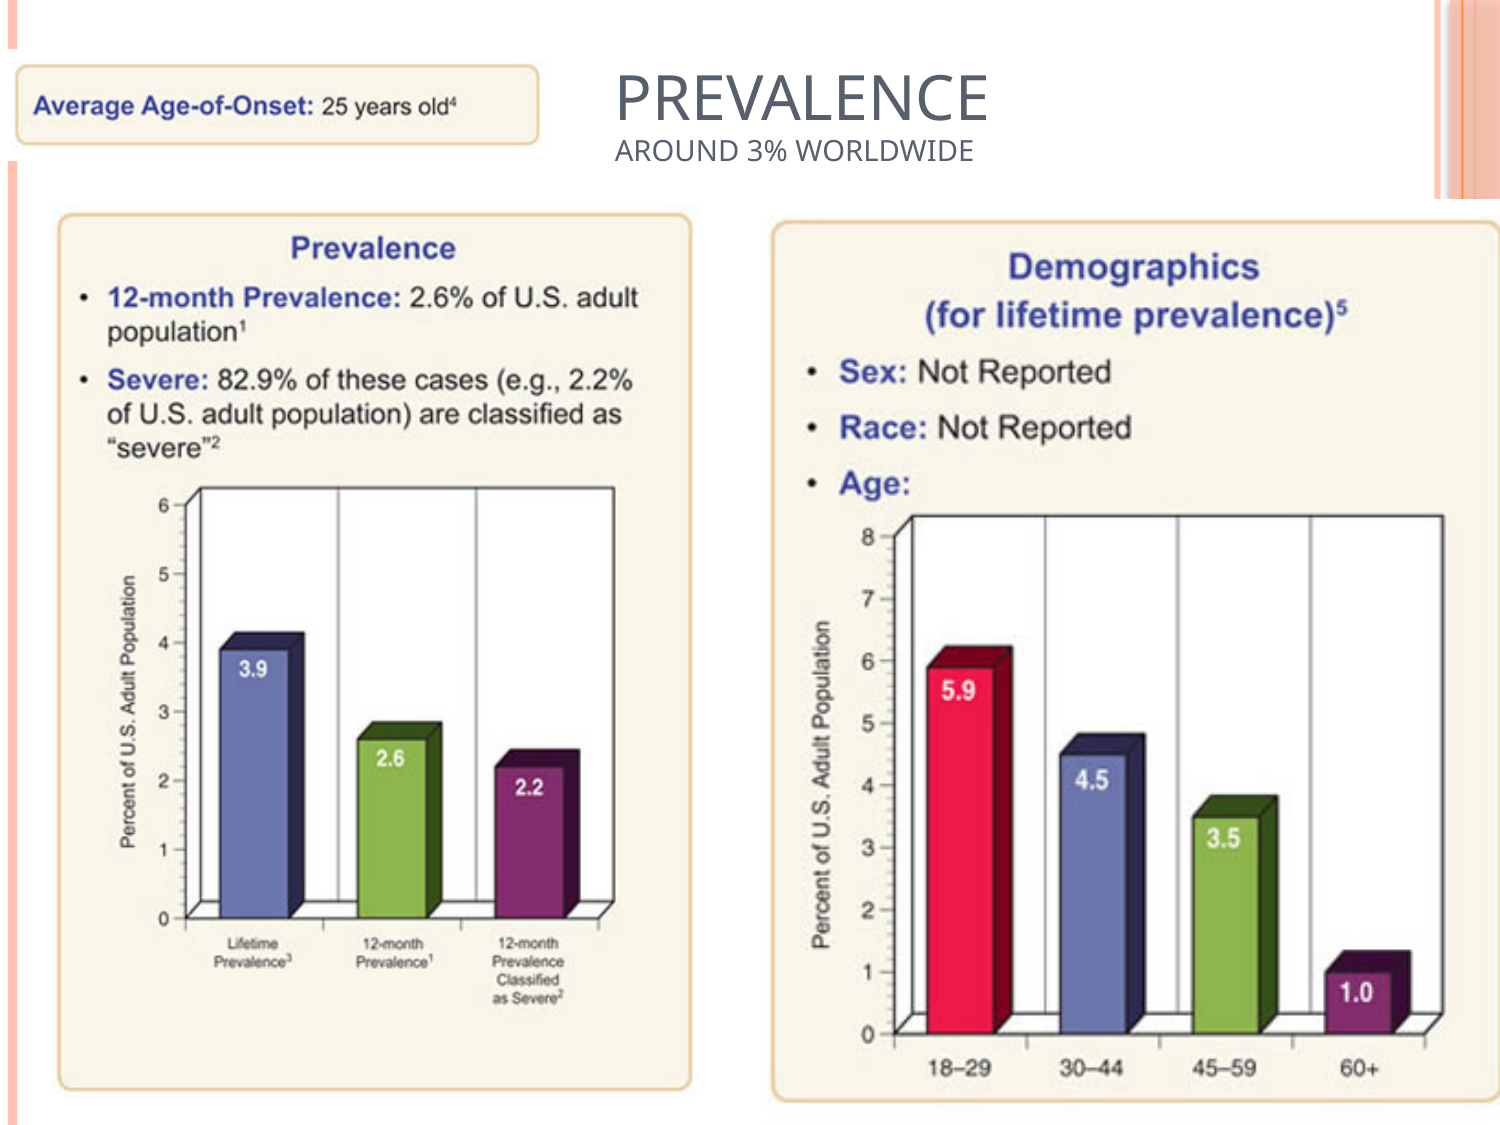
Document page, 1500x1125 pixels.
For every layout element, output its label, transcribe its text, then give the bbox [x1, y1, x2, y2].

title Prevalence around 3% worldwide [600, 45, 1300, 175]
picture [749, 199, 1500, 1125]
picture [0, 49, 556, 162]
picture [49, 206, 701, 1099]
